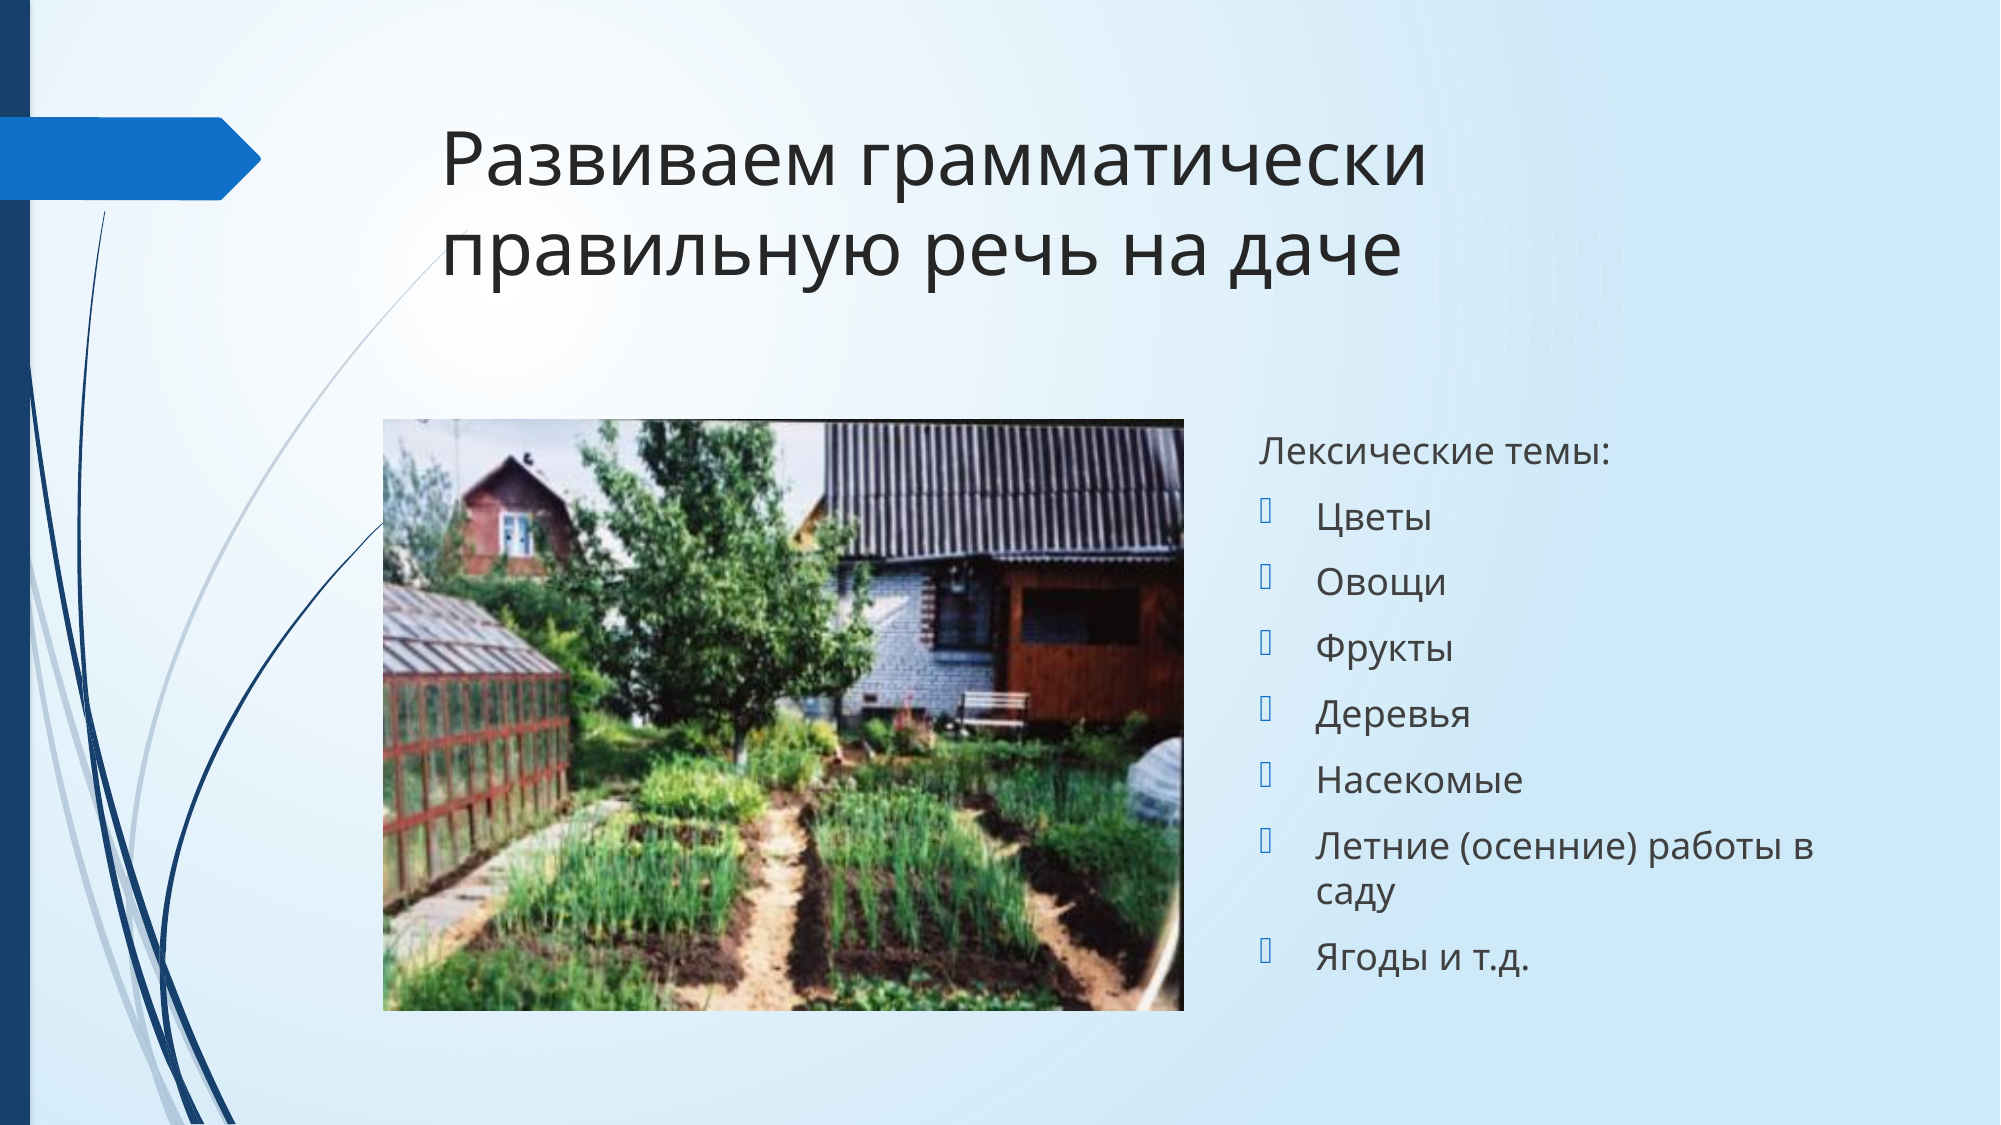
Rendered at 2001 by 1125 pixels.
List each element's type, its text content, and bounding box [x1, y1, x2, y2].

picture [383, 418, 1184, 1011]
list Лексические темы: Цветы Овощи Фрукты Деревья Насекомые Летние (осенние) работы в саду Ягоды и т.д. [1244, 419, 1888, 1039]
title Развиваем грамматически правильную речь на даче [425, 102, 1888, 313]
